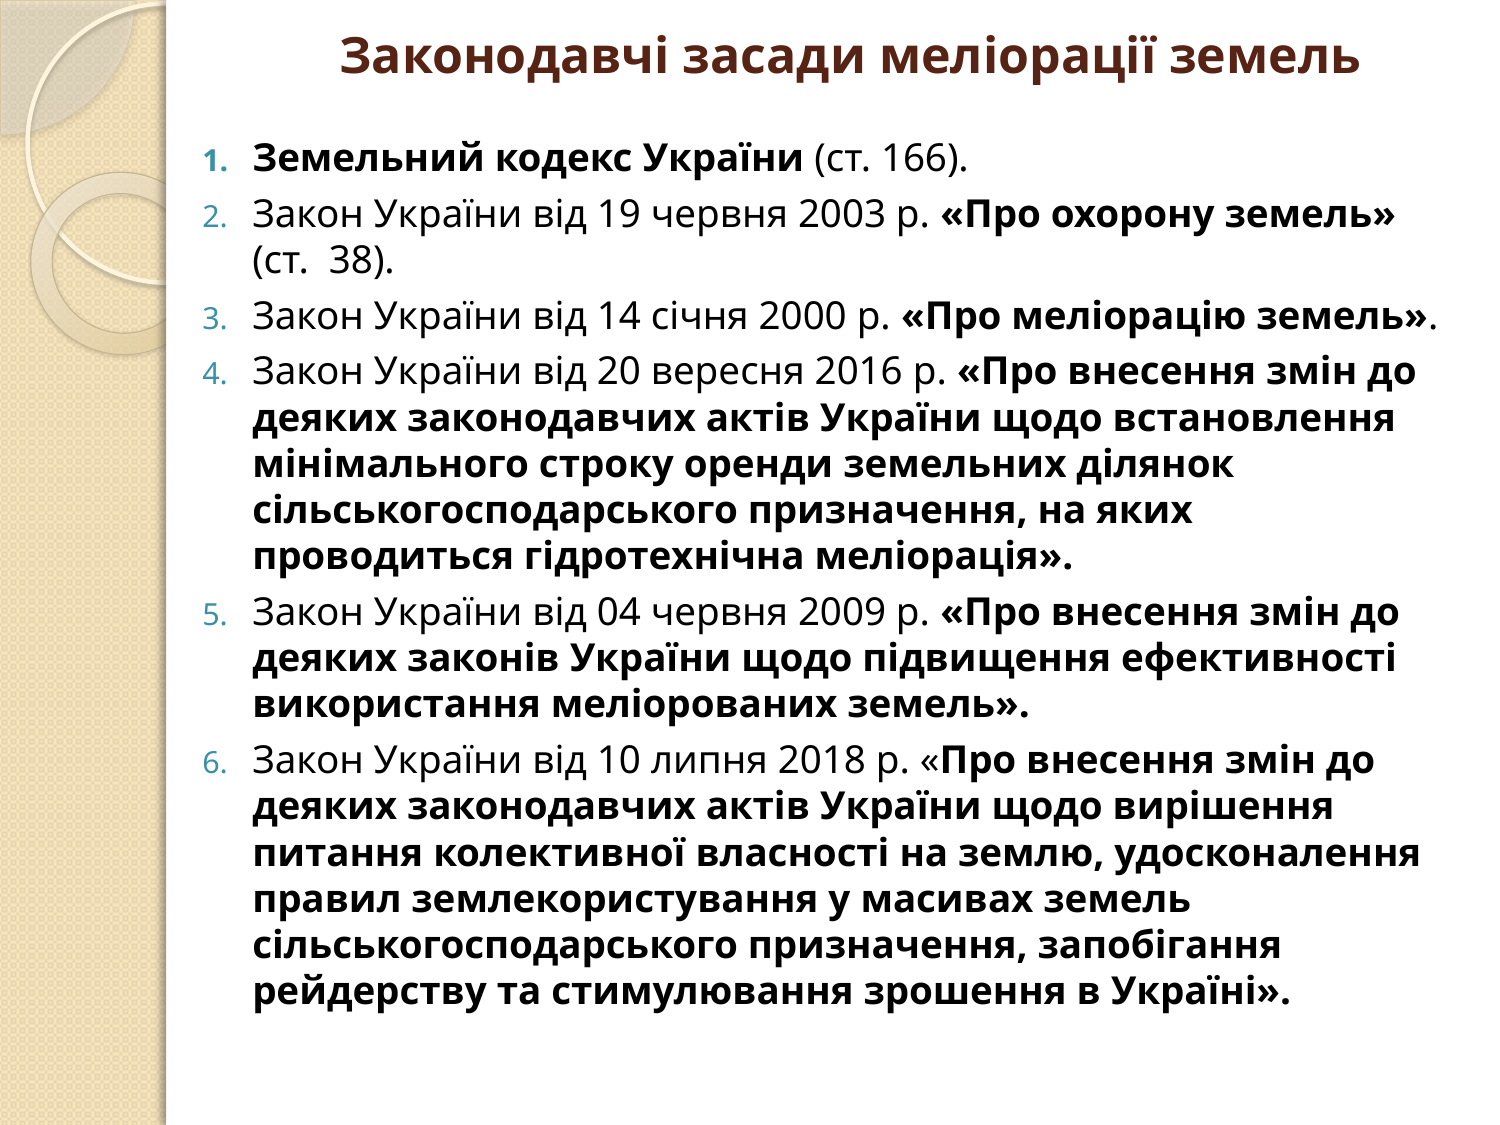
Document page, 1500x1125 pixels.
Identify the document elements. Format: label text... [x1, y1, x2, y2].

list Земельний кодекс України (ст. 166). Закон України від 19 червня 2003 р. «Про охорону земель» (ст. 38). Закон України від 14 січня 2000 р. «Про меліорацію земель». Закон України від 20 вересня 2016 р. «Про внесення змін до деяких законодавчих актів України щодо встановлення мінімального строку оренди земельних ділянок сільськогосподарського призначення, на яких проводиться гідротехнічна меліорація». Закон України від 04 червня 2009 р. «Про внесення змін до деяких законів України щодо підвищення ефективності використання меліорованих земель». Закон України від 10 липня 2018 р. «Про внесення змін до деяких законодавчих актів України щодо вирішення питання колективної власності на землю, удосконалення правил землекористування у масивах земель сільськогосподарського призначення, запобігання рейдерству та стимулювання зрошення в Україні». [176, 125, 1471, 1059]
title Законодавчі засади меліорації земель [235, 0, 1466, 125]
